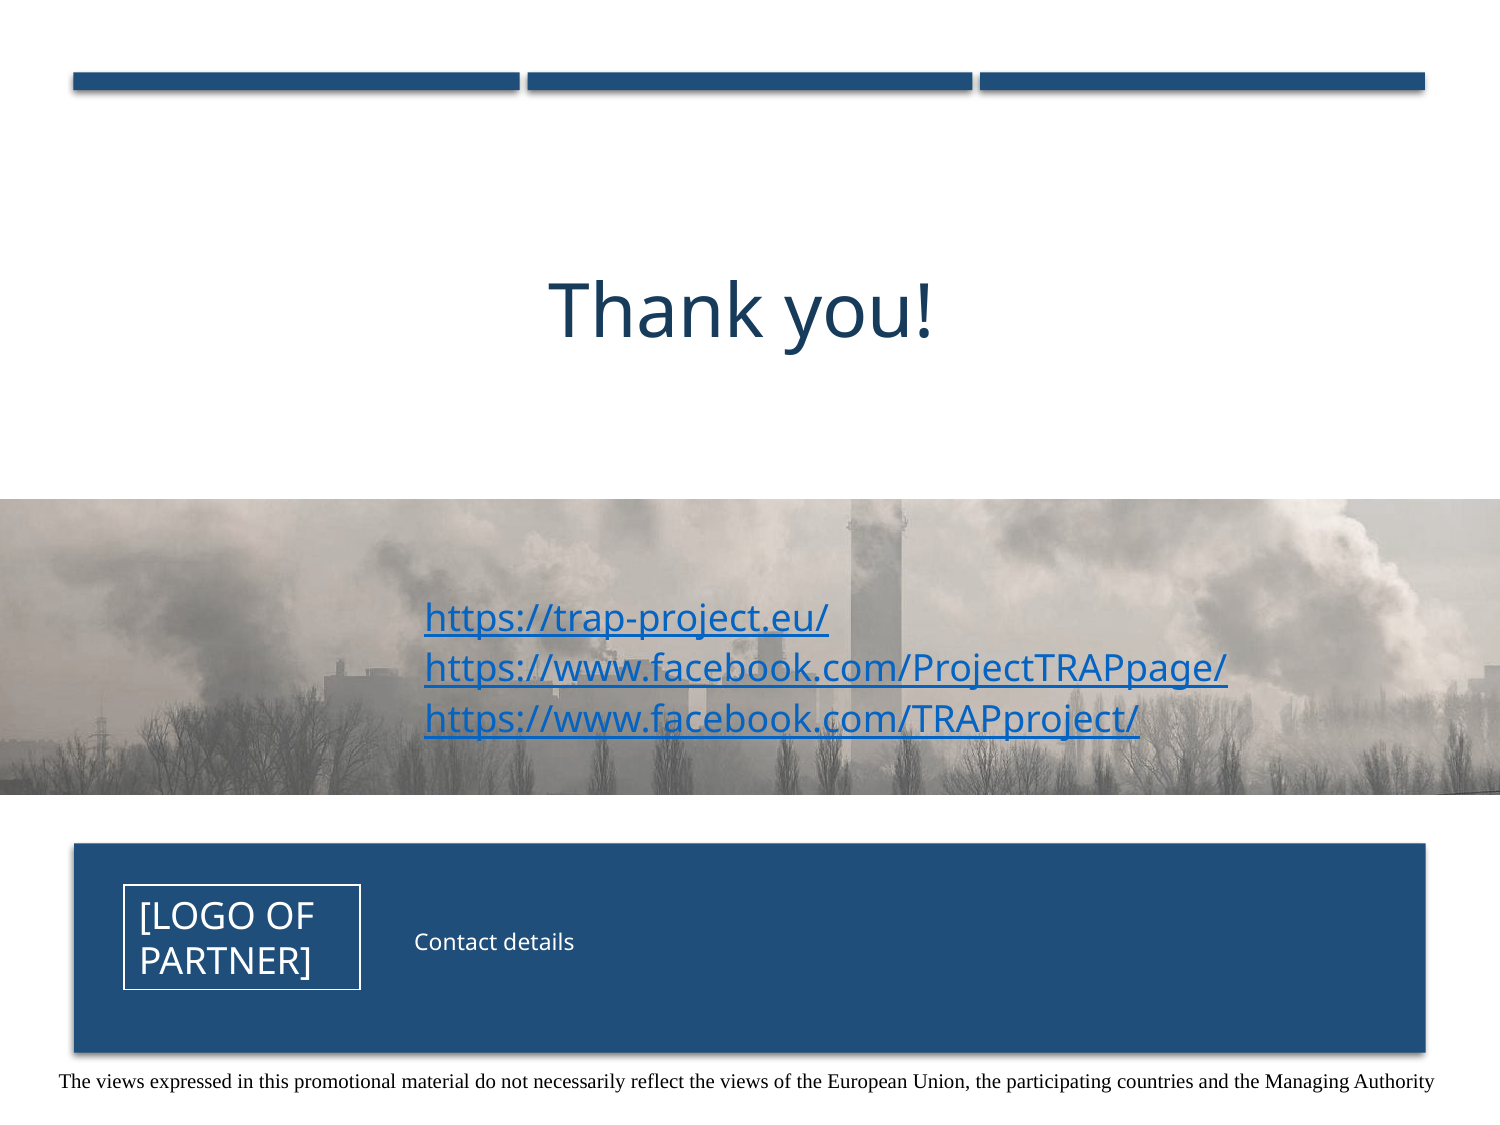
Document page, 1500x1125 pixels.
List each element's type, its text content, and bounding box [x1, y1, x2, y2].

list Contact details [399, 884, 1099, 999]
text_box [LOGO OF PARTNER] [123, 884, 361, 990]
text_box https://trap-project.eu/ https://www.facebook.com/ProjectTRAPpage/ https://www.facebook.com/TRAPproject/ [409, 586, 1243, 799]
picture [0, 499, 1500, 795]
text_box The views expressed in this promotional material do not necessarily reflect the views of the European Union, the participating countries and the Managing Authority [0, 1058, 1500, 1100]
text_box Thank you! [347, 255, 1136, 361]
